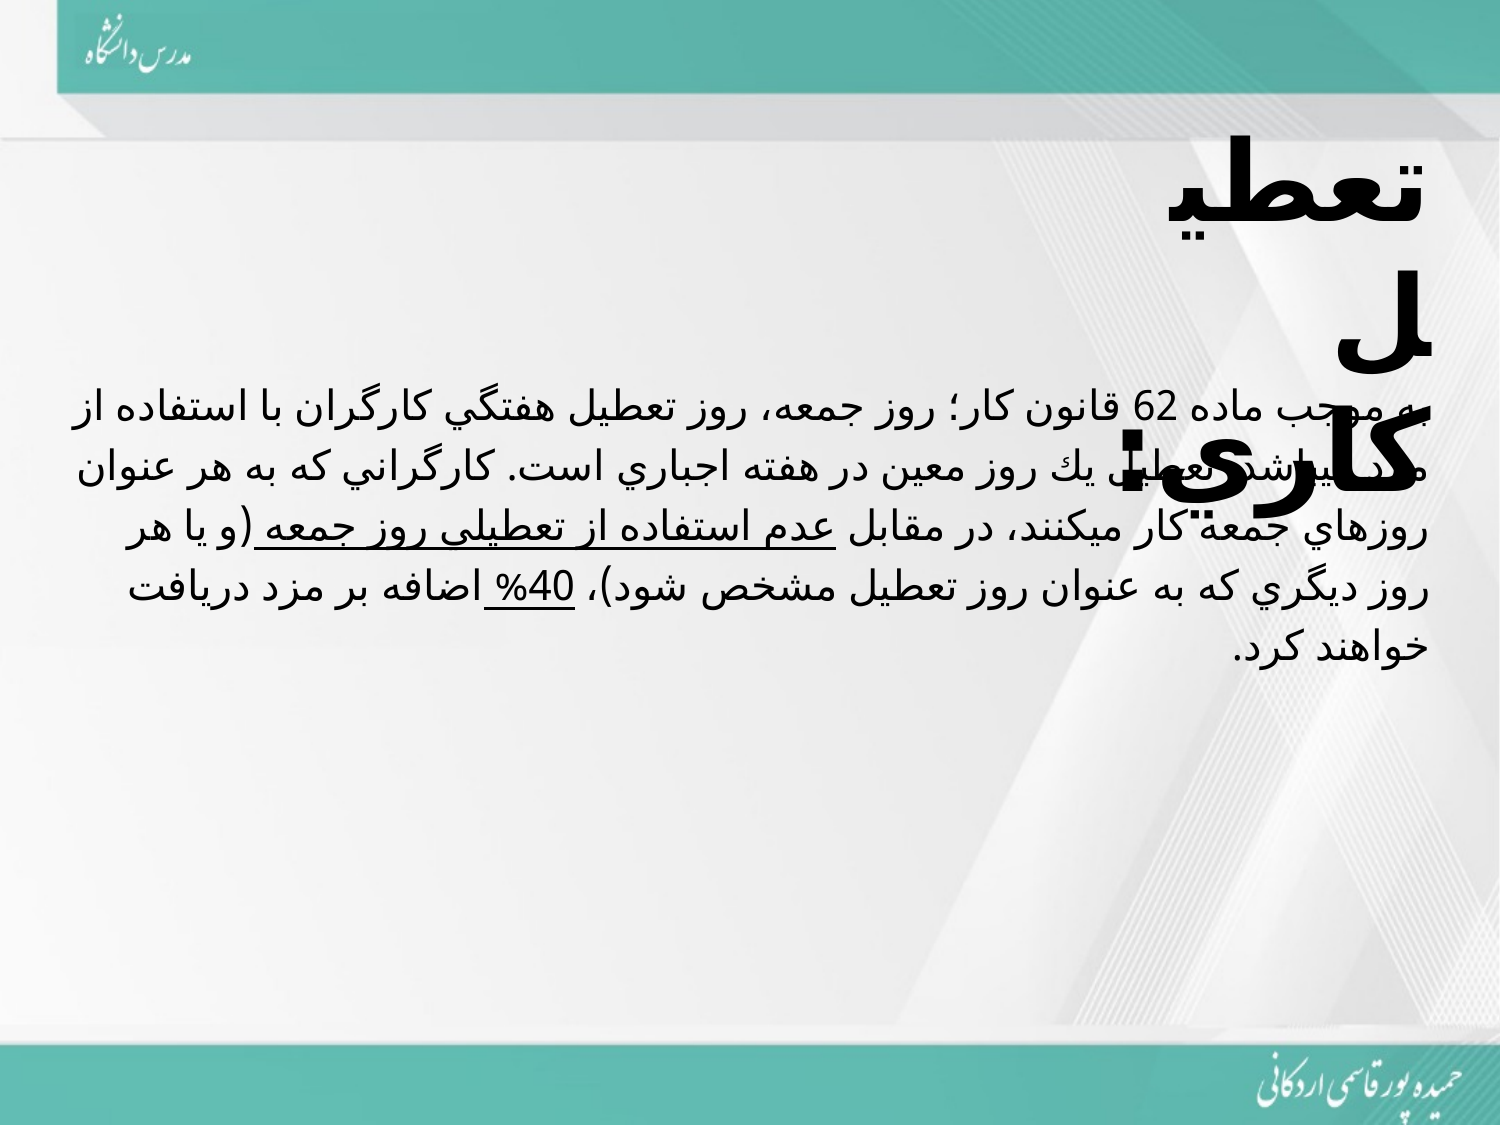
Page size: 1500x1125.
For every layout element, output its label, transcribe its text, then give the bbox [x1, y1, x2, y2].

text_box به موجب ماده 62 قانون کار؛ روز جمعه، روز تعطيل هفتگي كارگران با استفاده از مزد مي­باشد. تعطيل يك روز معين در هفته اجباري است. كارگراني كه به هر عنوان روزهاي جمعه كار مي­كنند، در مقابل عدم استفاده از تعطيلي روز جمعه (و يا هر روز ديگري که به عنوان روز تعطيل مشخص شود)، 40% اضافه بر مزد دريافت خواهند كرد. [57, 361, 1446, 870]
picture [0, 0, 1500, 1125]
text_box تعطيل کاري: [1080, 101, 1446, 361]
